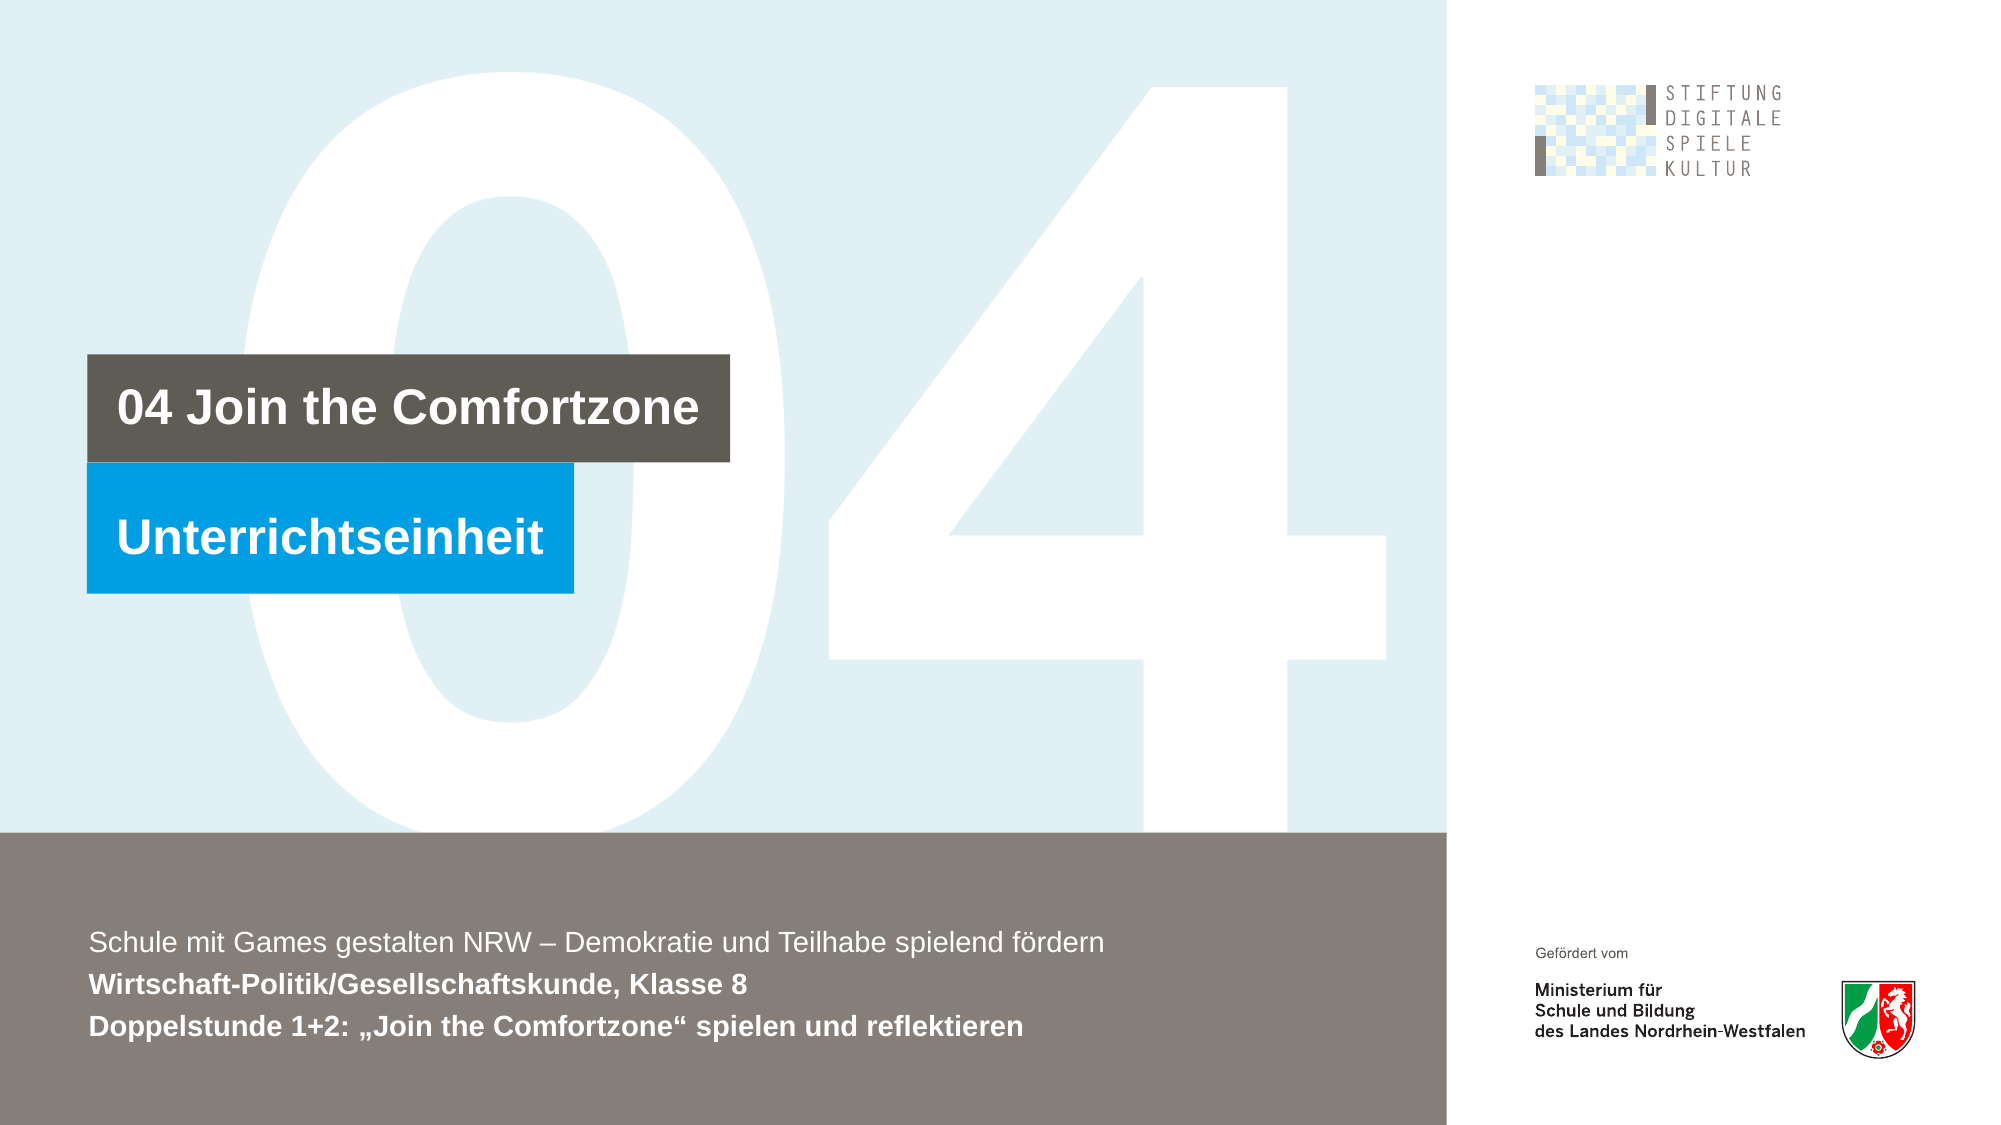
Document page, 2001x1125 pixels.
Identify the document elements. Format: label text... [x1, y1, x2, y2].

picture [0, 0, 2000, 1125]
list Schule mit Games gestalten NRW – Demokratie und Teilhabe spielend fördern Wirtschaft-Politik/Gesellschaftskunde, Klasse 8 Doppelstunde 1+2: „Join the Comfortzone“ spielen und reflektieren [88, 914, 1285, 1043]
